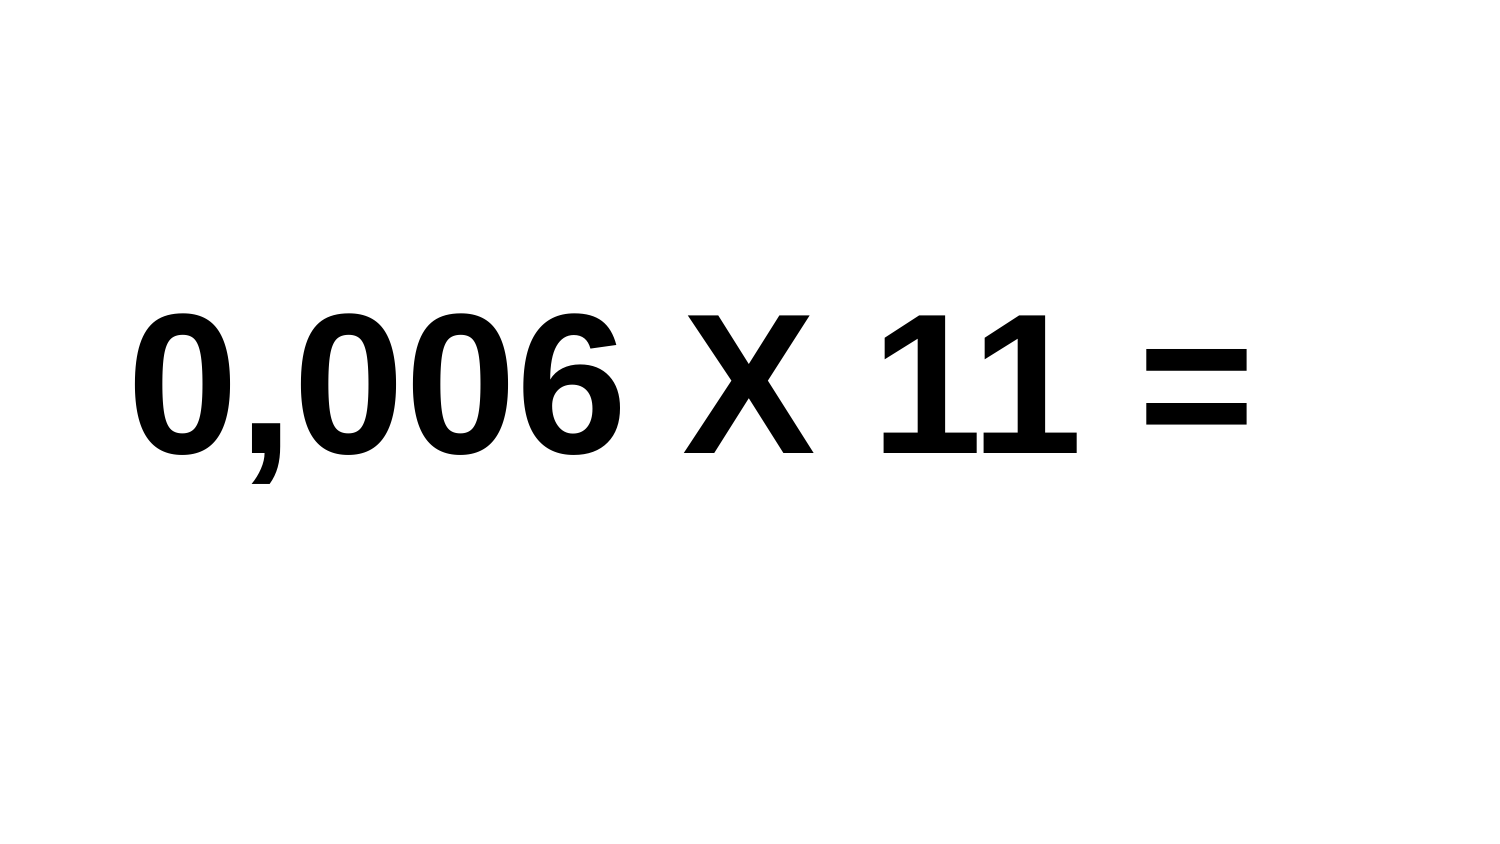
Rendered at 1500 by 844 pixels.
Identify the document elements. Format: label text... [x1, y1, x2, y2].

text_box 0,006 X 11 = [112, 318, 1388, 509]
